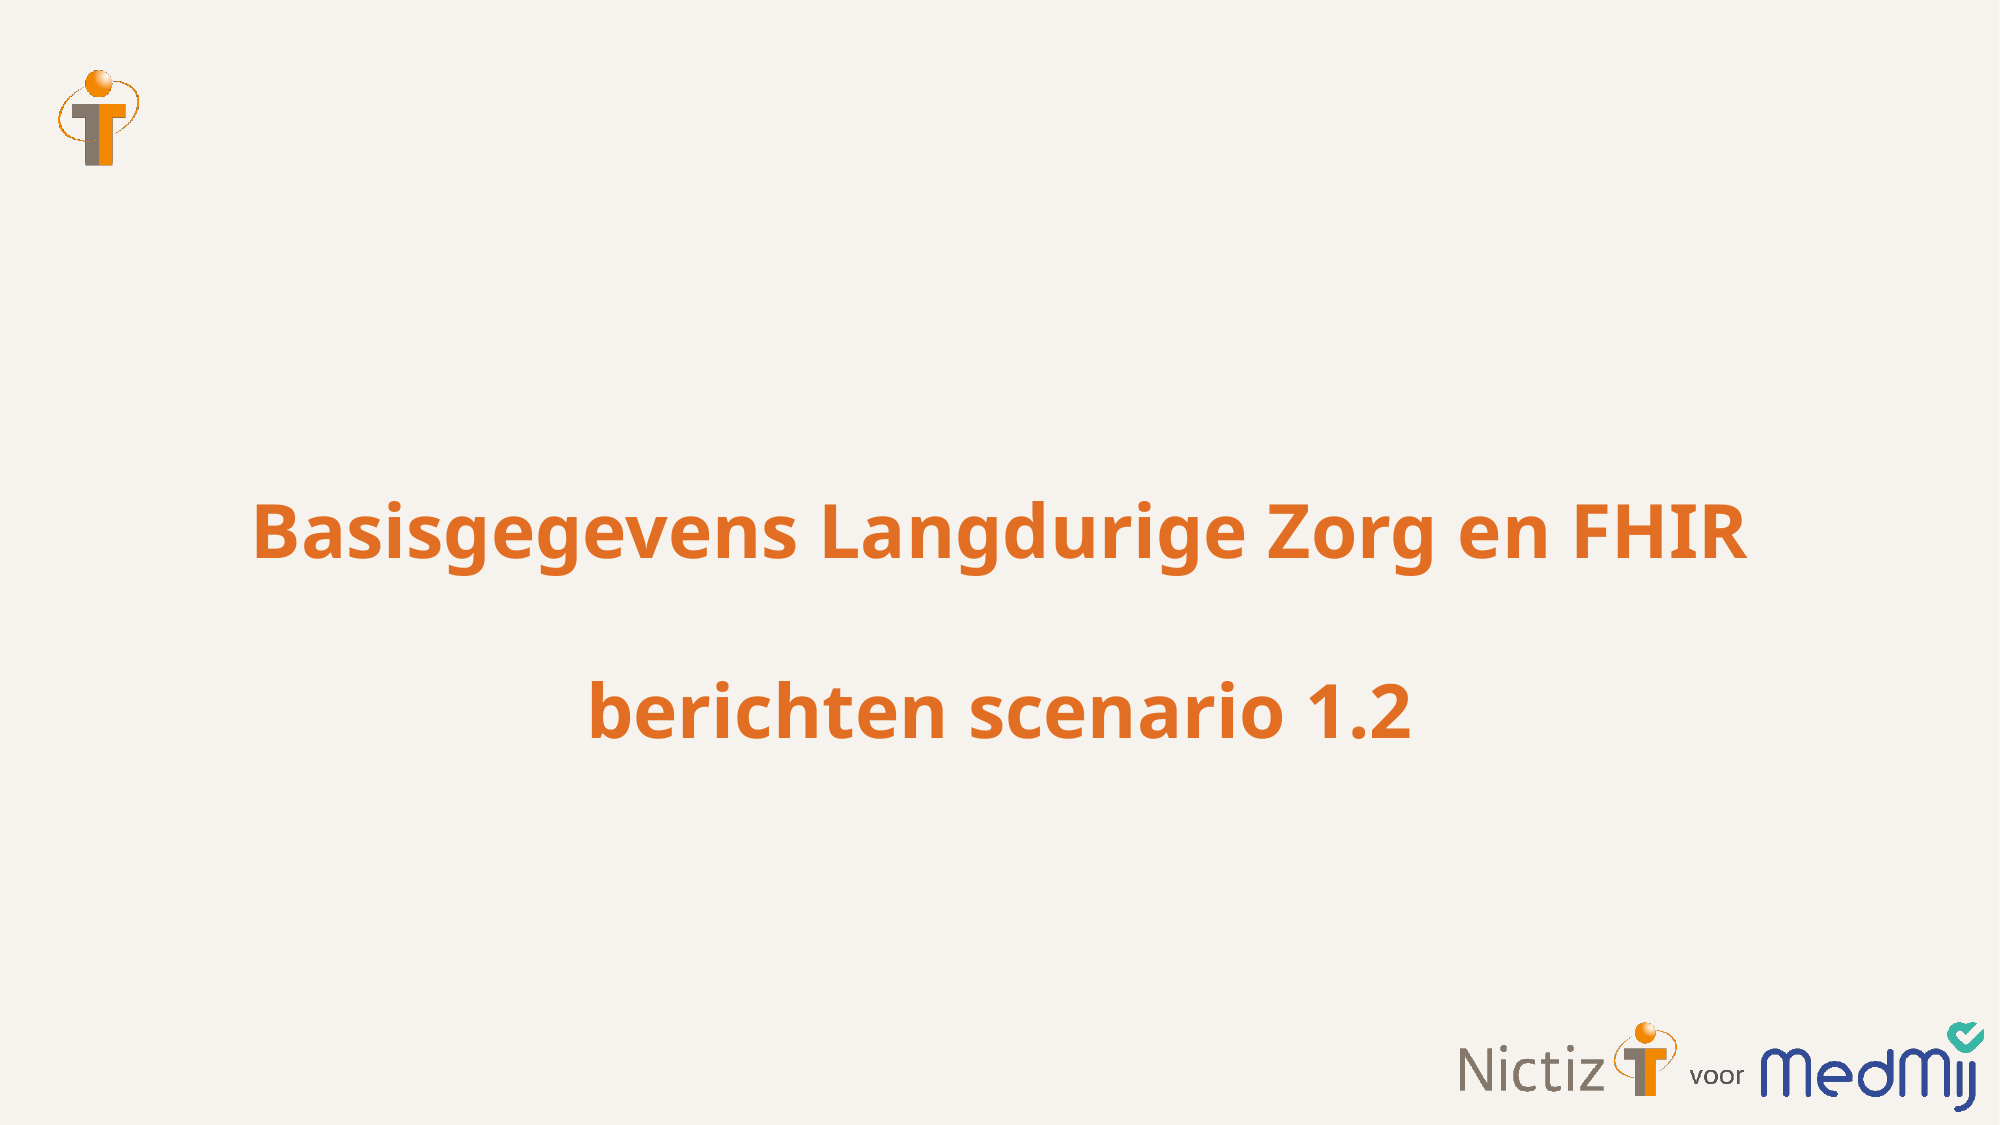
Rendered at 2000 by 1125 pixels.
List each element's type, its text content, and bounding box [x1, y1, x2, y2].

picture [1457, 1019, 1988, 1113]
picture [50, 66, 151, 187]
title Basisgegevens Langdurige Zorg en FHIR berichten scenario 1.2 [155, 386, 1844, 848]
